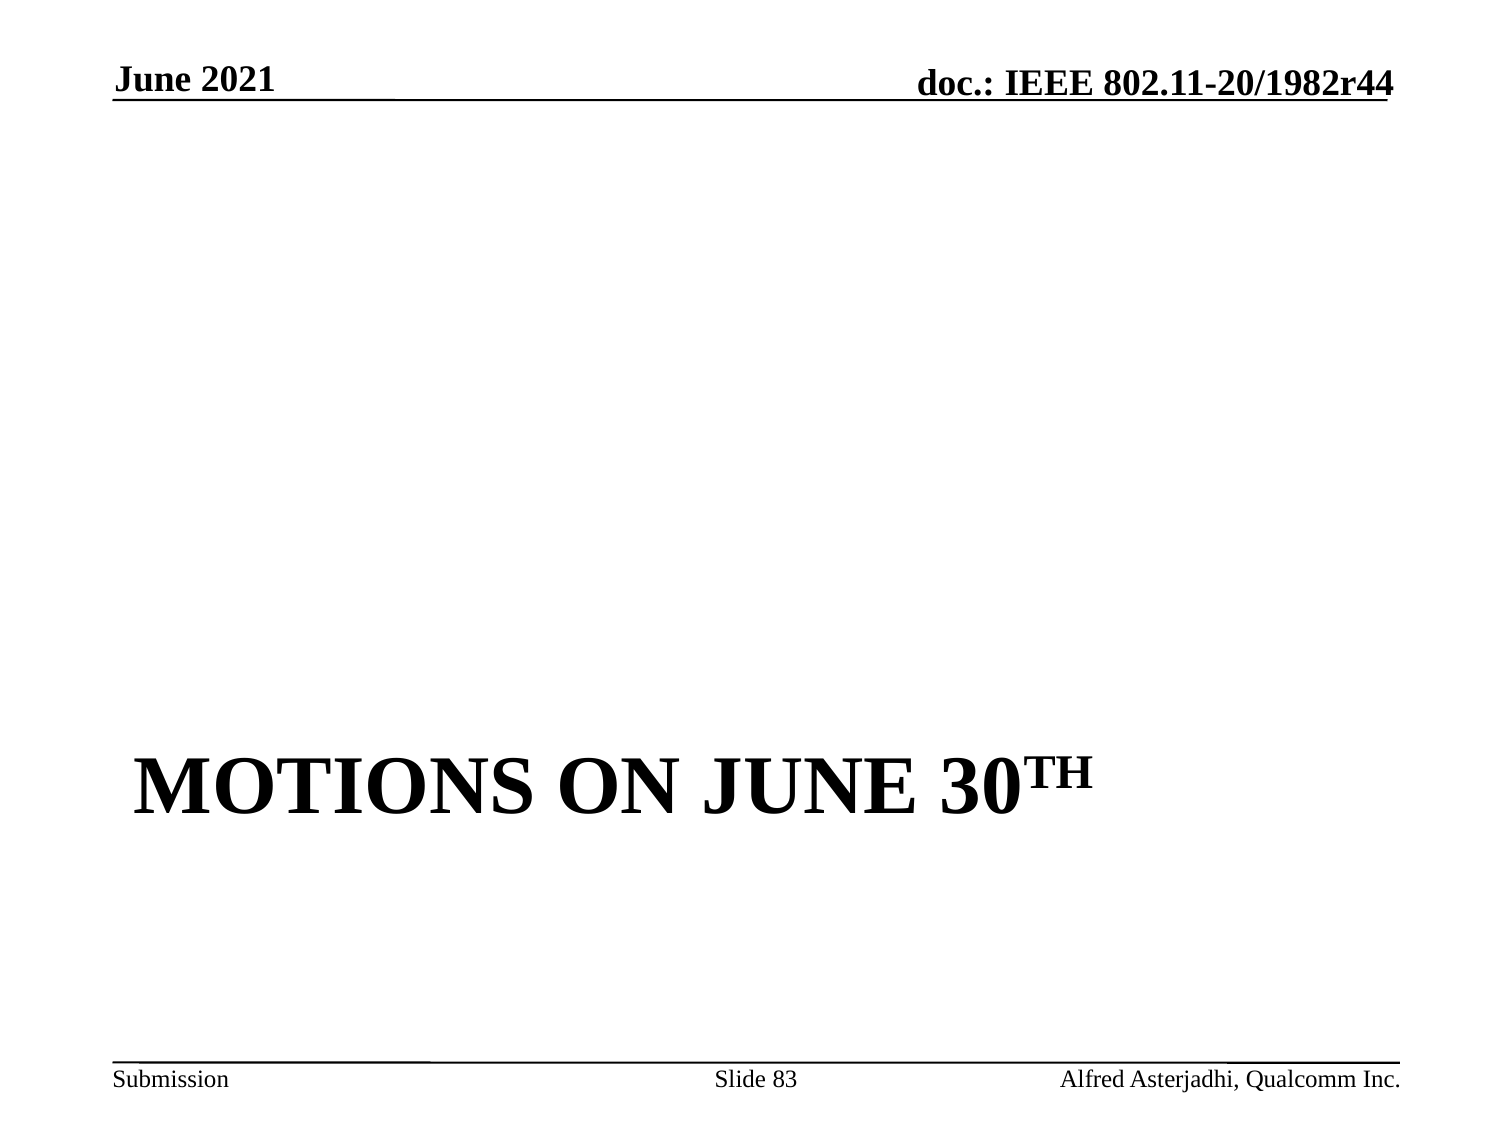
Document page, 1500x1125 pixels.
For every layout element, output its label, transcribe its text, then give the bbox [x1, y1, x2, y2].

slide_number Slide 83 [712, 1061, 800, 1123]
footer Alfred Asterjadhi, Qualcomm Inc. [878, 1061, 1402, 1093]
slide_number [114, 54, 423, 100]
title Motions on June 30th [118, 722, 1394, 947]
